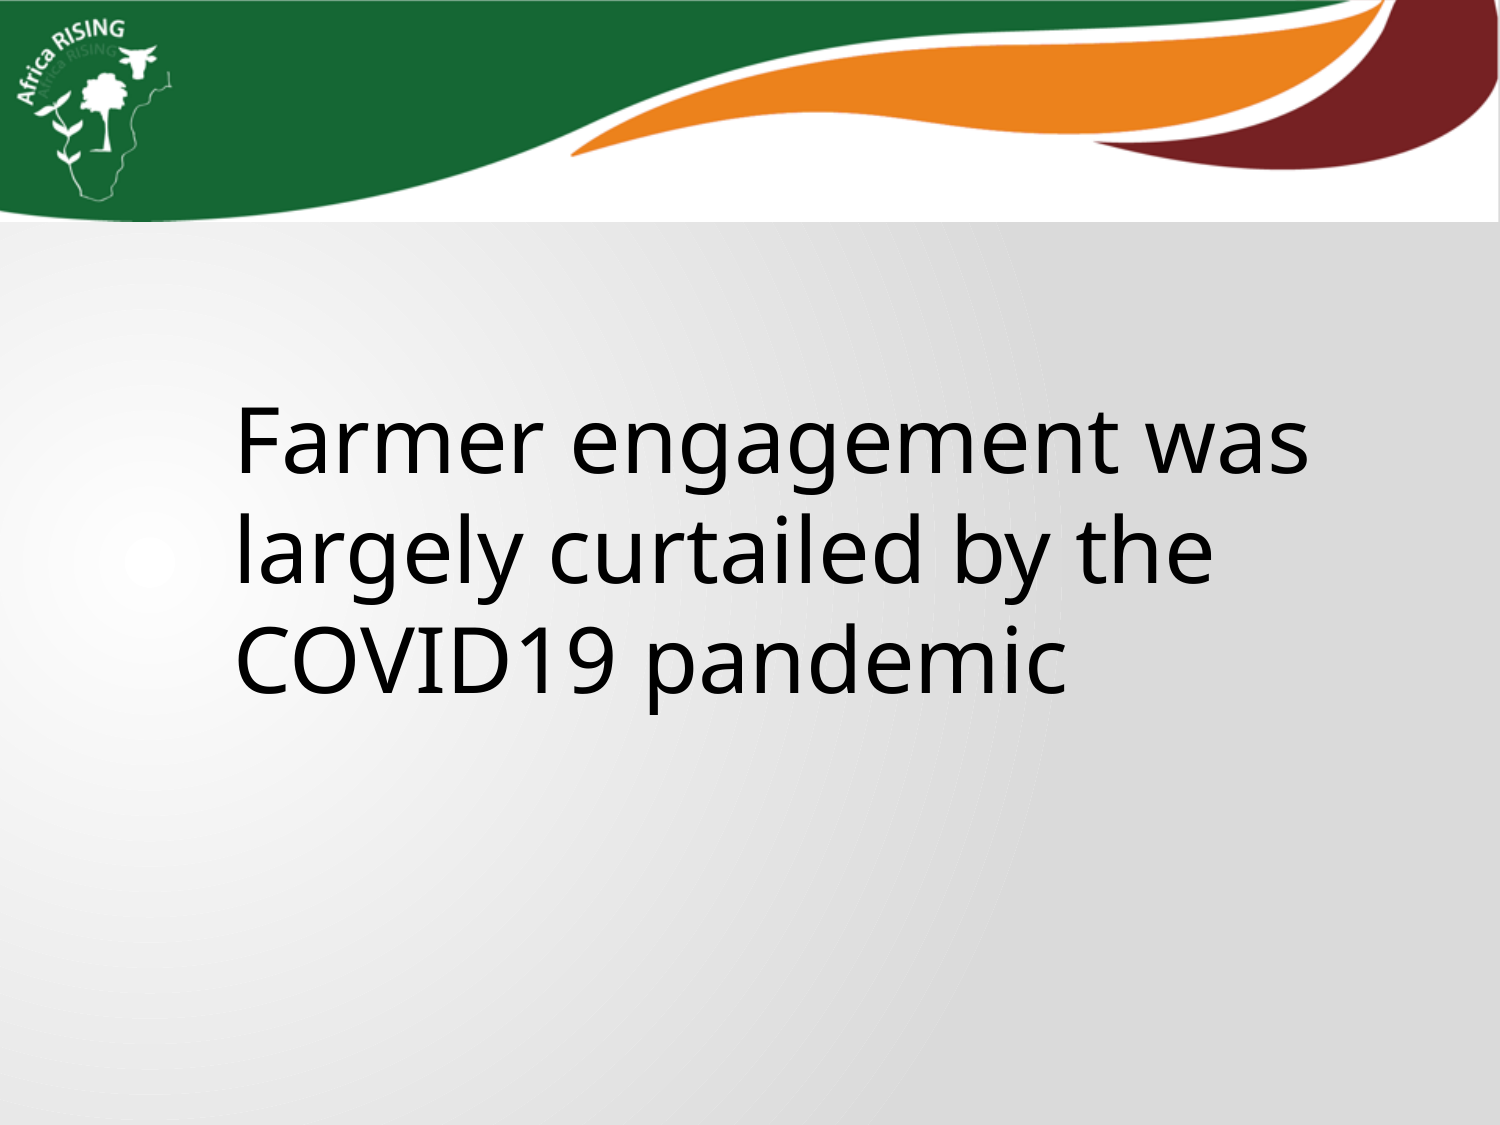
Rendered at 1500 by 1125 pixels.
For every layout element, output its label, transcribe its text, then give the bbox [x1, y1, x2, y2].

picture [0, 0, 1499, 222]
list Farmer engagement was largely curtailed by the COVID19 pandemic [200, 375, 1475, 813]
